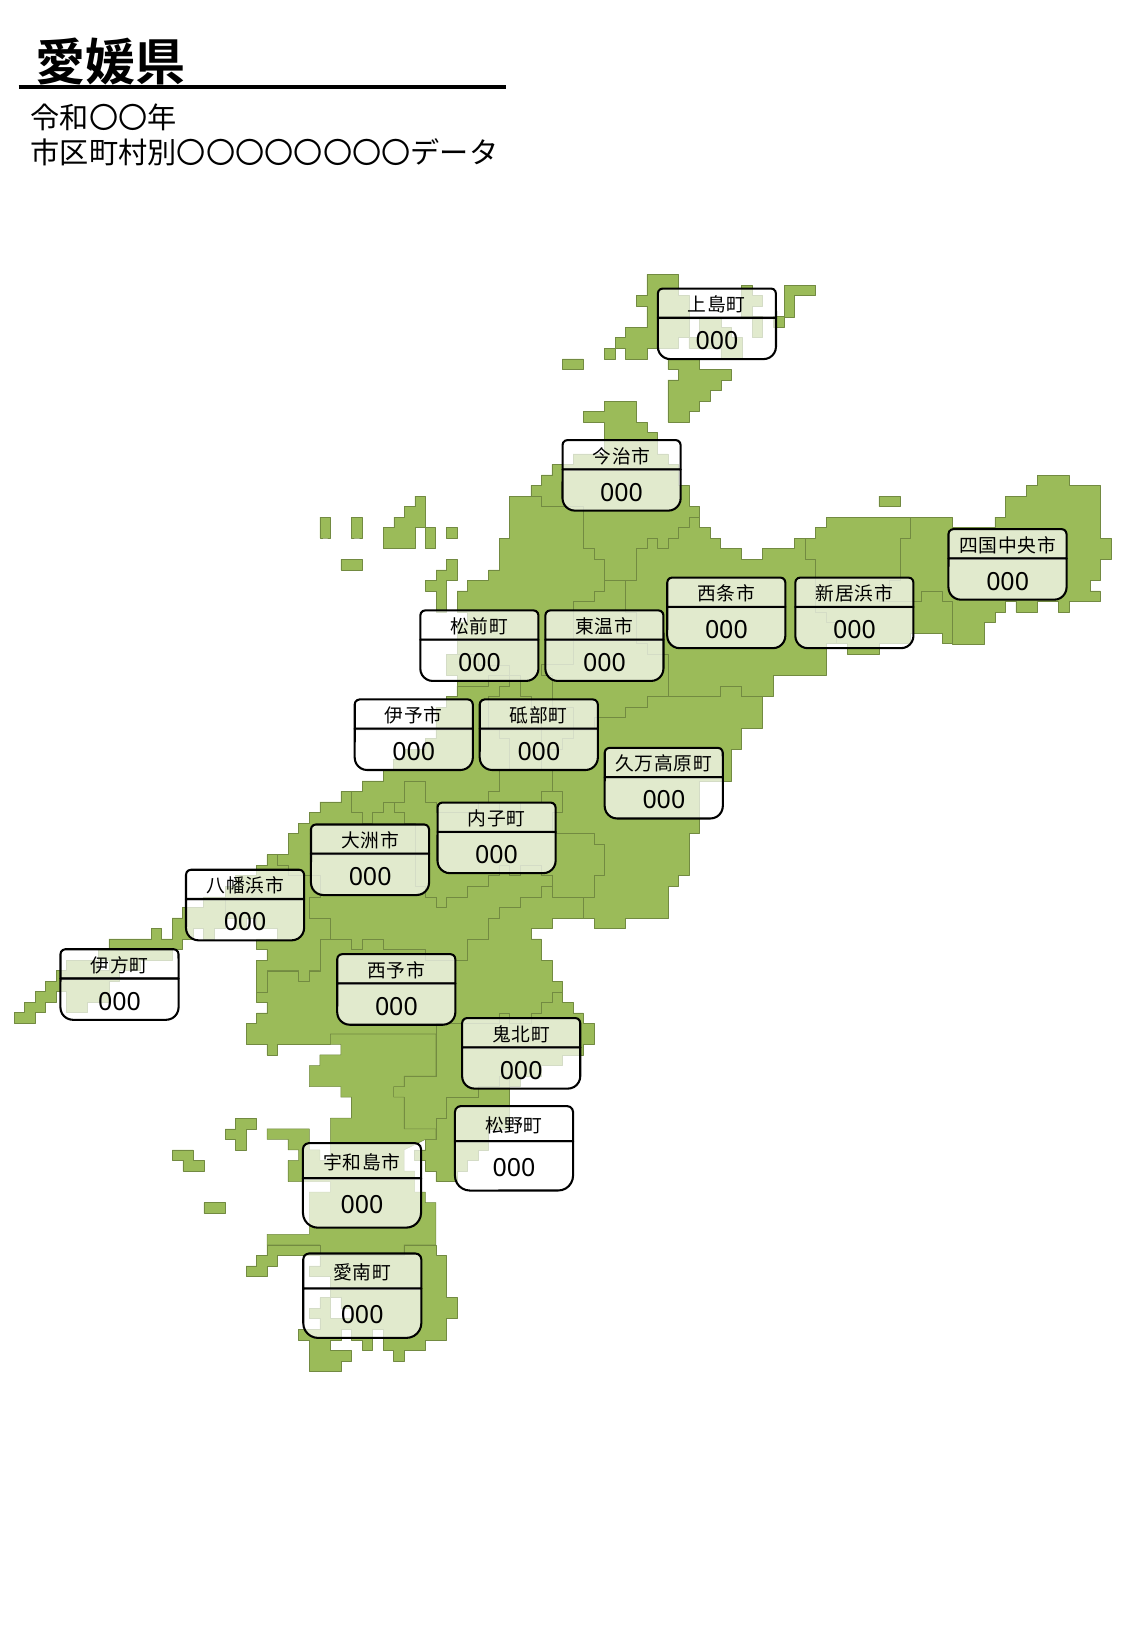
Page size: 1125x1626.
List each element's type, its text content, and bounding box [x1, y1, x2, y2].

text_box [604, 747, 724, 819]
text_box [302, 1253, 422, 1339]
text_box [13, 274, 1112, 1372]
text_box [302, 1142, 422, 1228]
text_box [795, 577, 914, 649]
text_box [666, 577, 786, 649]
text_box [310, 824, 430, 896]
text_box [545, 610, 664, 682]
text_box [336, 953, 456, 1025]
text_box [437, 802, 556, 874]
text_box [461, 1017, 581, 1089]
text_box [185, 869, 305, 941]
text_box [562, 439, 681, 511]
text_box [354, 699, 474, 771]
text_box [657, 288, 777, 360]
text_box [948, 528, 1067, 600]
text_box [60, 949, 179, 1021]
text_box 令和〇〇年 市区町村別〇〇〇〇〇〇〇〇データ [15, 91, 514, 177]
text_box 愛媛県 [20, 22, 201, 85]
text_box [479, 699, 599, 771]
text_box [454, 1105, 574, 1191]
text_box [420, 610, 539, 682]
